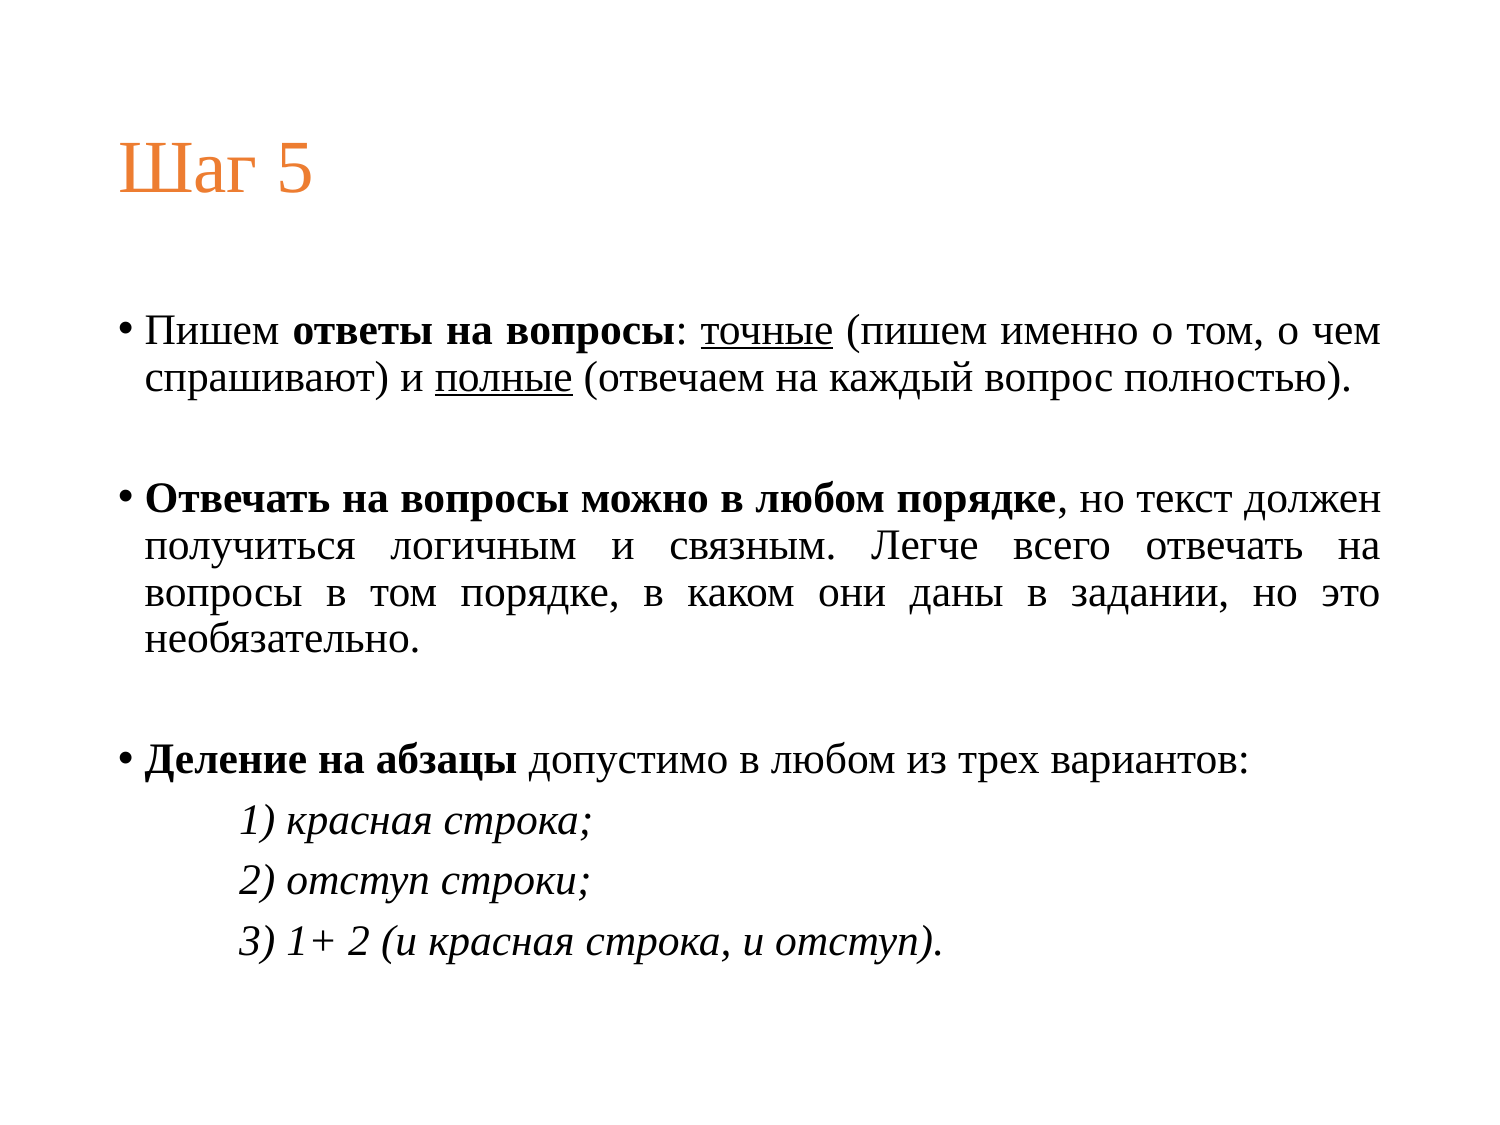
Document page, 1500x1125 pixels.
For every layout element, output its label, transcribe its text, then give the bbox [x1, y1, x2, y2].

title Шаг 5 [103, 59, 1397, 278]
list Пишем ответы на вопросы: точные (пишем именно о том, о чем спрашивают) и полные (отвечаем на каждый вопрос полностью). Отвечать на вопросы можно в любом порядке, но текст должен получиться логичным и связным. Легче всего отвечать на вопросы в том порядке, в каком они даны в задании, но это необязательно. Деление на абзацы допустимо в любом из трех вариантов: 1) красная строка; 2) отступ строки; 3) 1+ 2 (и красная строка, и отступ). [103, 299, 1397, 1014]
